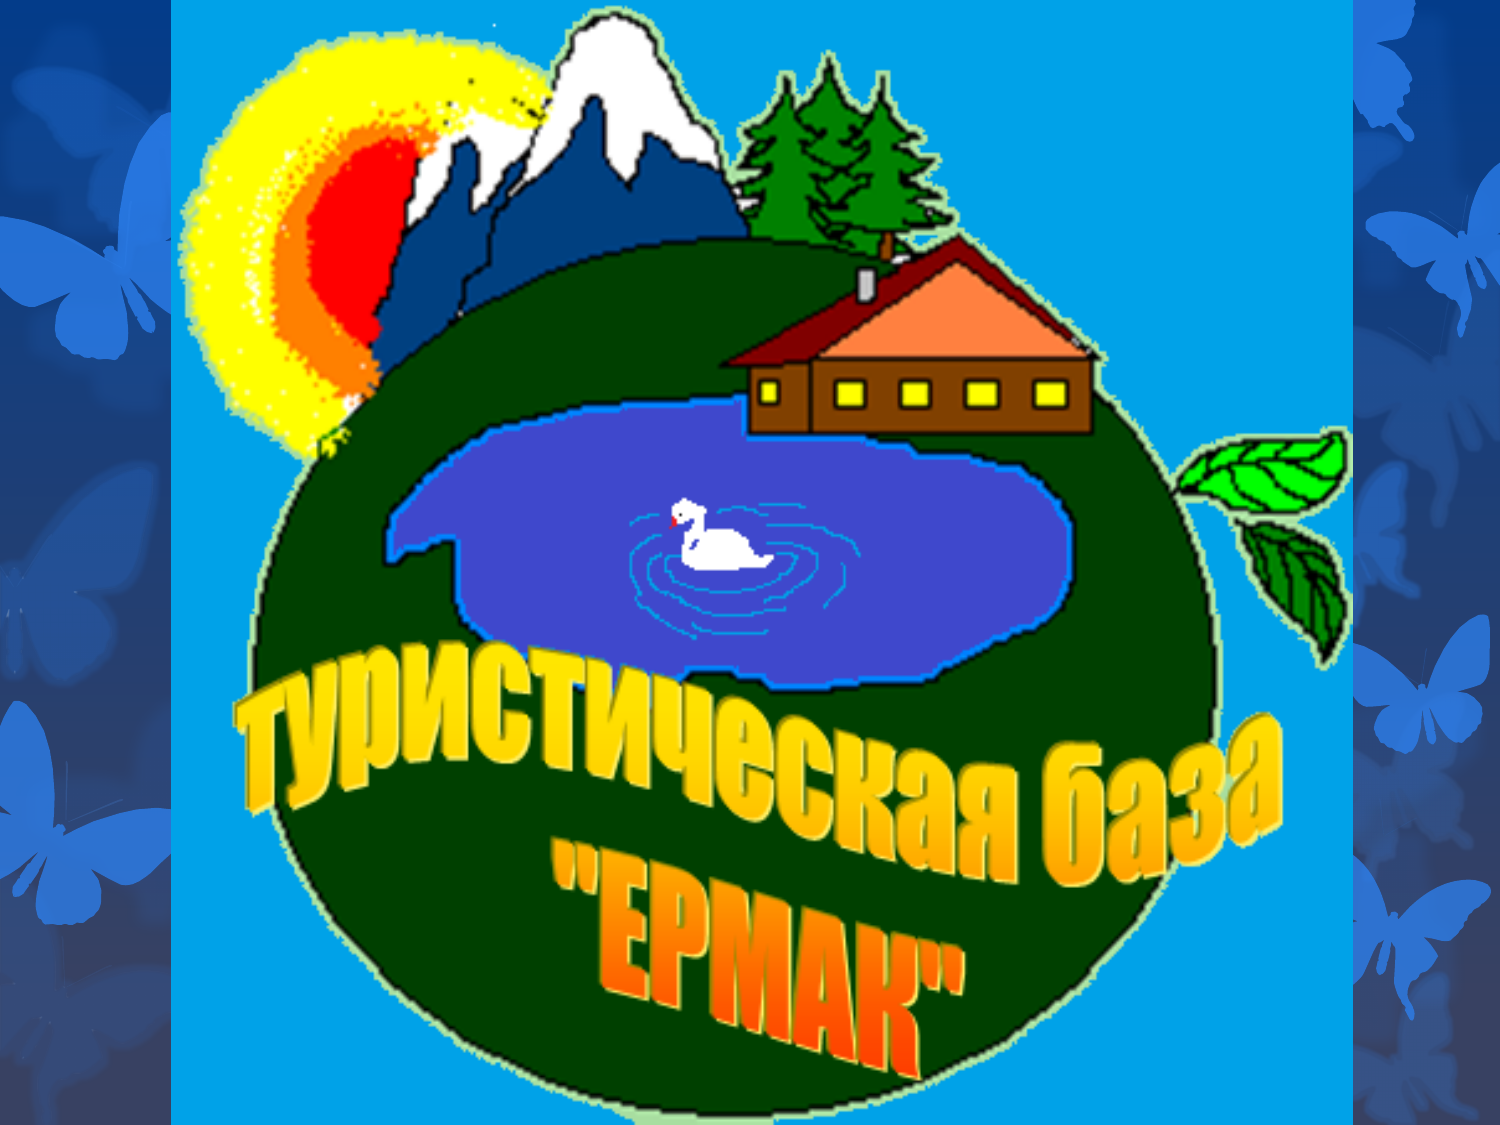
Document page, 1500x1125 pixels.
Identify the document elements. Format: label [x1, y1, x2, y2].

picture [178, 6, 1353, 1125]
